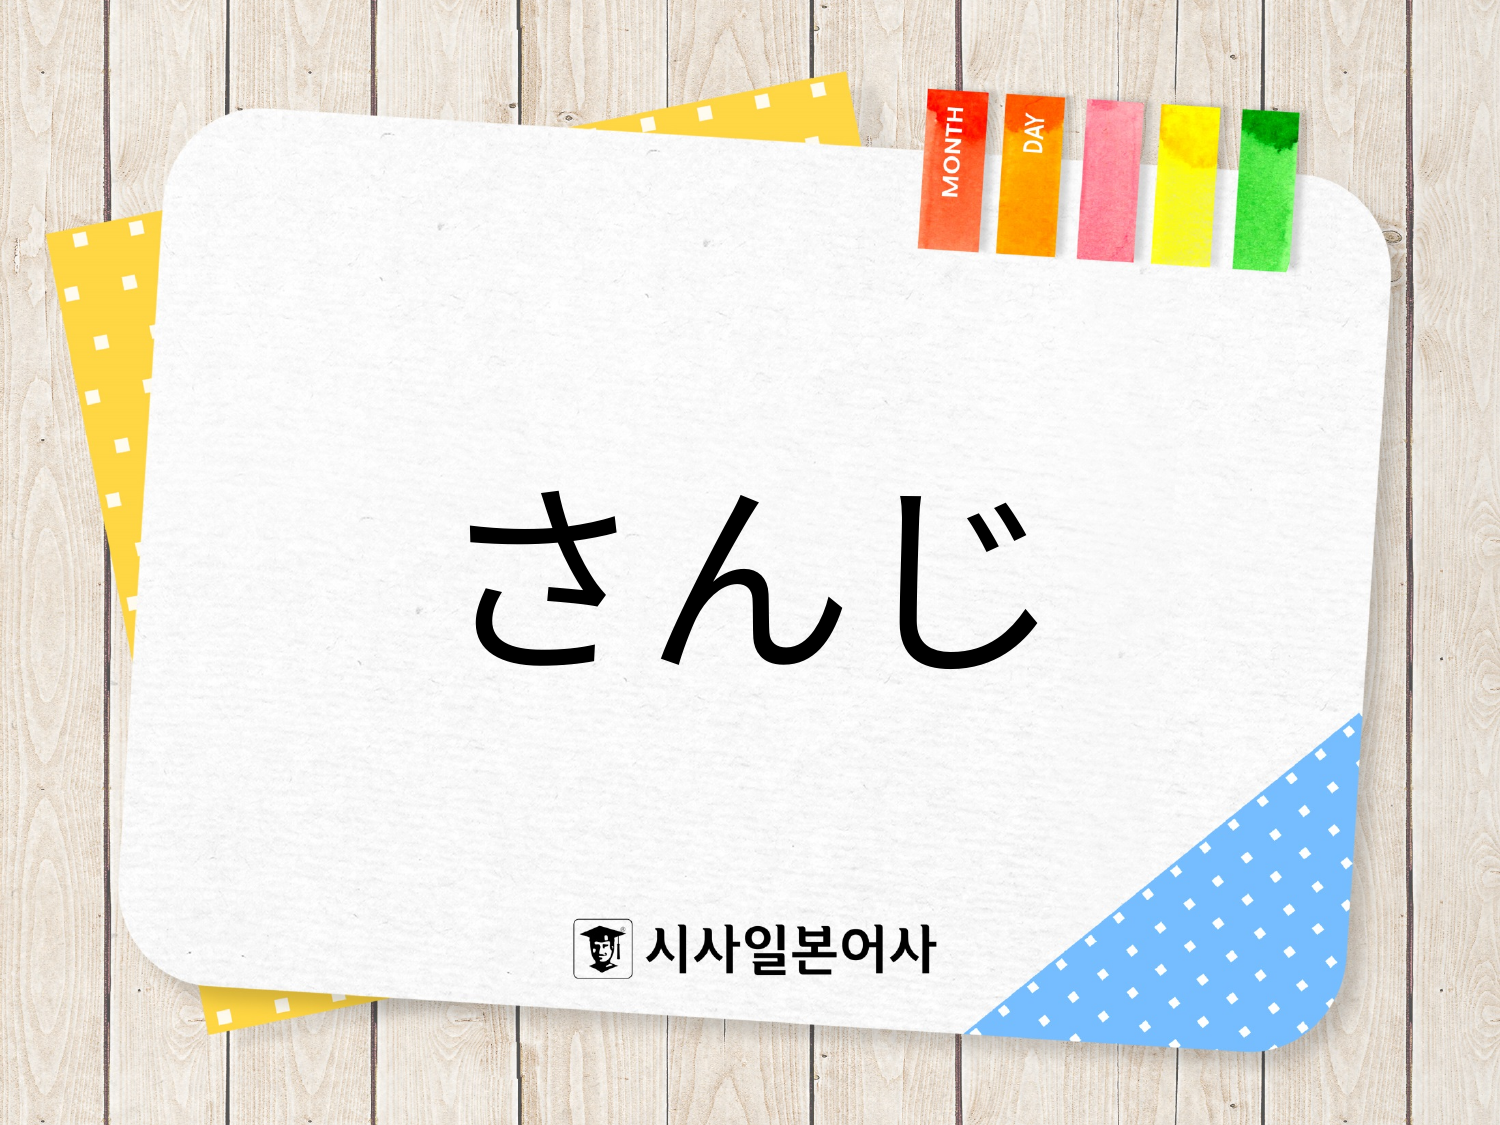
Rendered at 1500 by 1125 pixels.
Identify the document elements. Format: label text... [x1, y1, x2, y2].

title さんじ [75, 338, 1425, 811]
picture [0, 0, 1500, 1125]
